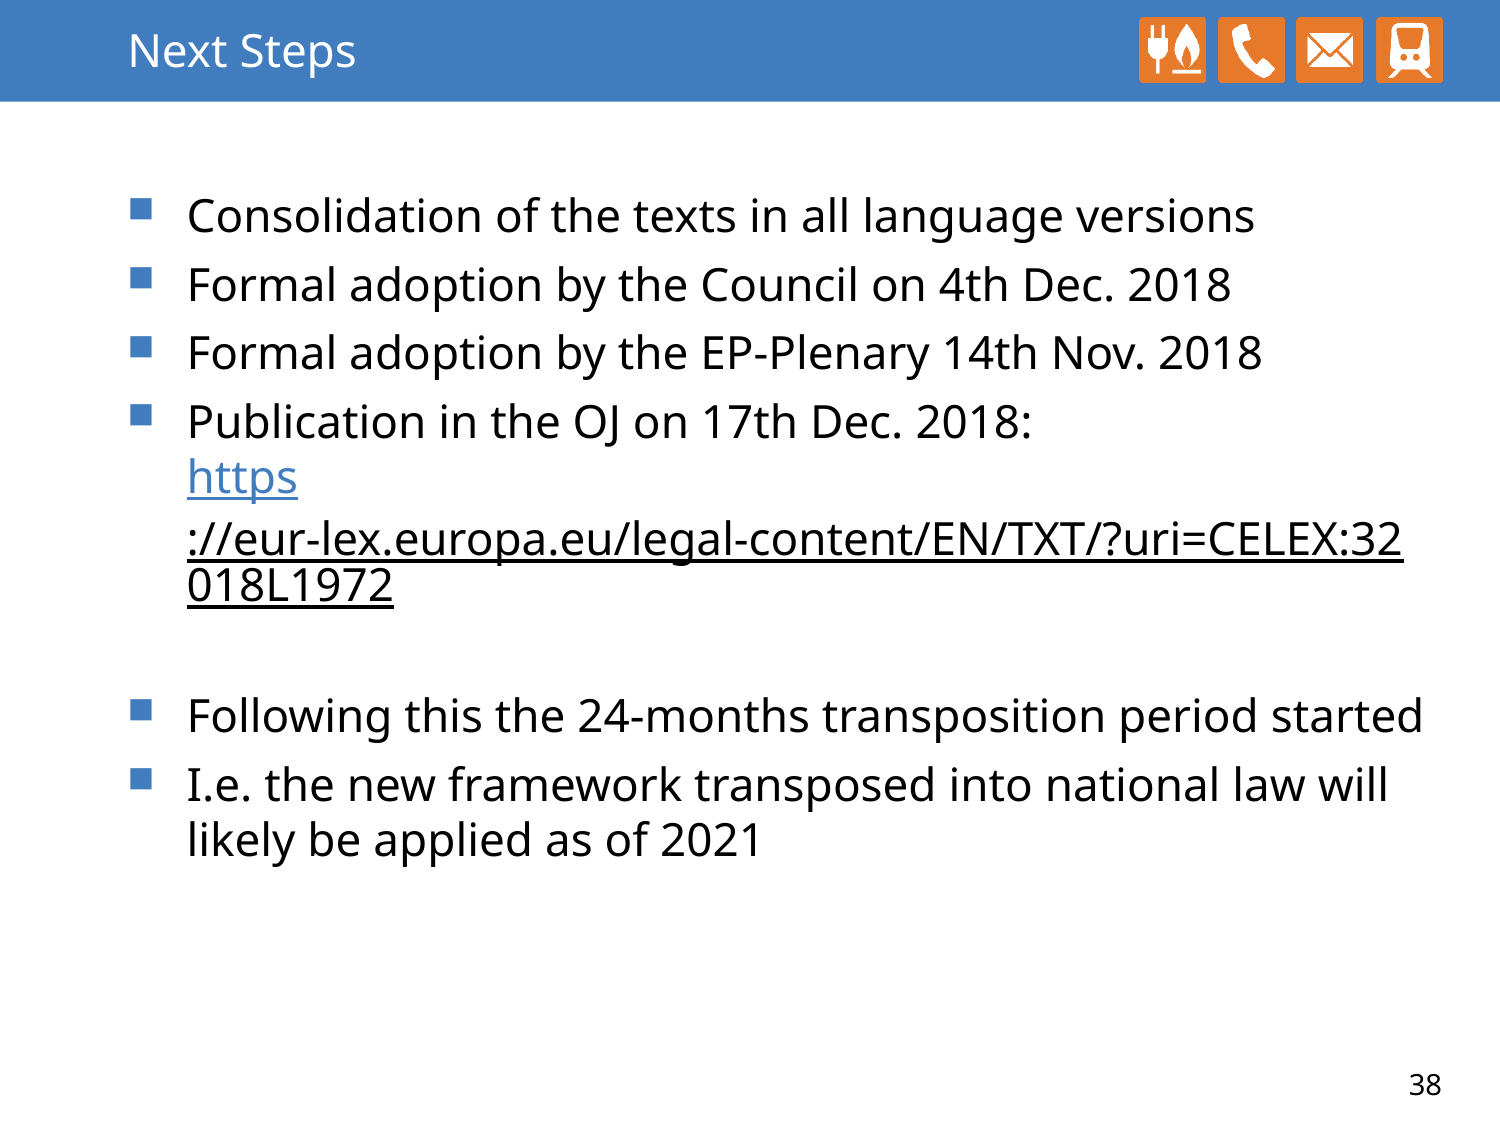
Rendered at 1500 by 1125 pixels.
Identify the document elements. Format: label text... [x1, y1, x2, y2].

slide_number 38 [1358, 1058, 1458, 1103]
picture [1218, 16, 1285, 83]
picture [1376, 16, 1443, 83]
picture [1139, 16, 1206, 83]
list Consolidation of the texts in all language versions Formal adoption by the Council on 4th Dec. 2018 Formal adoption by the EP-Plenary 14th Nov. 2018 Publication in the OJ on 17th Dec. 2018: https://eur-lex.europa.eu/legal-content/EN/TXT/?uri=CELEX:32018L1972 Following this the 24-months transposition period started I.e. the new framework transposed into national law will likely be applied as of 2021 [112, 178, 1442, 1024]
picture [1296, 16, 1363, 83]
title Next Steps [112, 8, 1100, 91]
